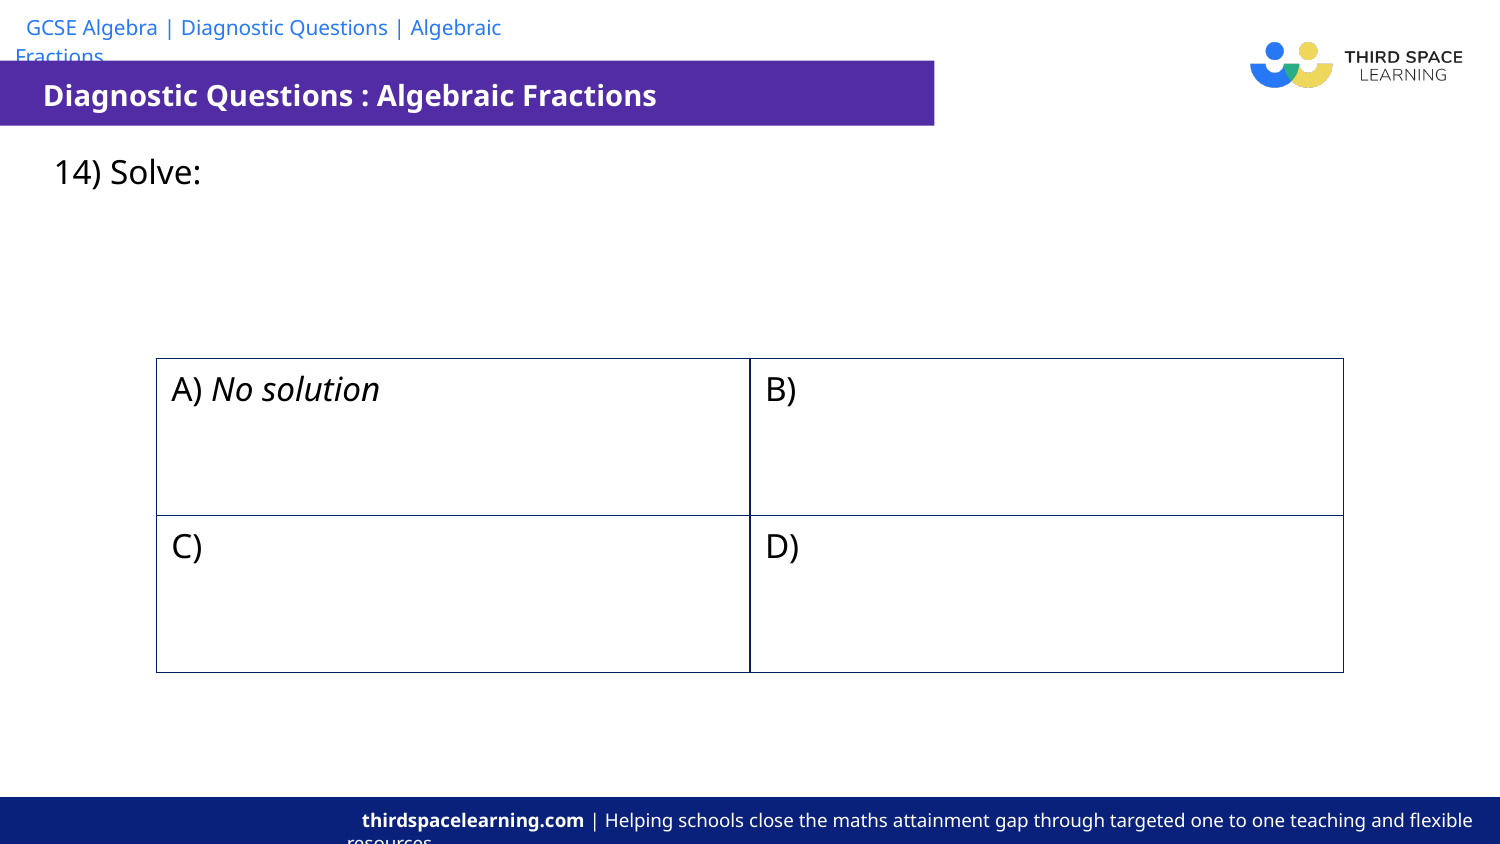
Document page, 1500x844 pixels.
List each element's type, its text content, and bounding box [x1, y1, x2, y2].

text_box Diagnostic Questions : Algebraic Fractions [27, 61, 778, 127]
picture [1250, 33, 1465, 99]
